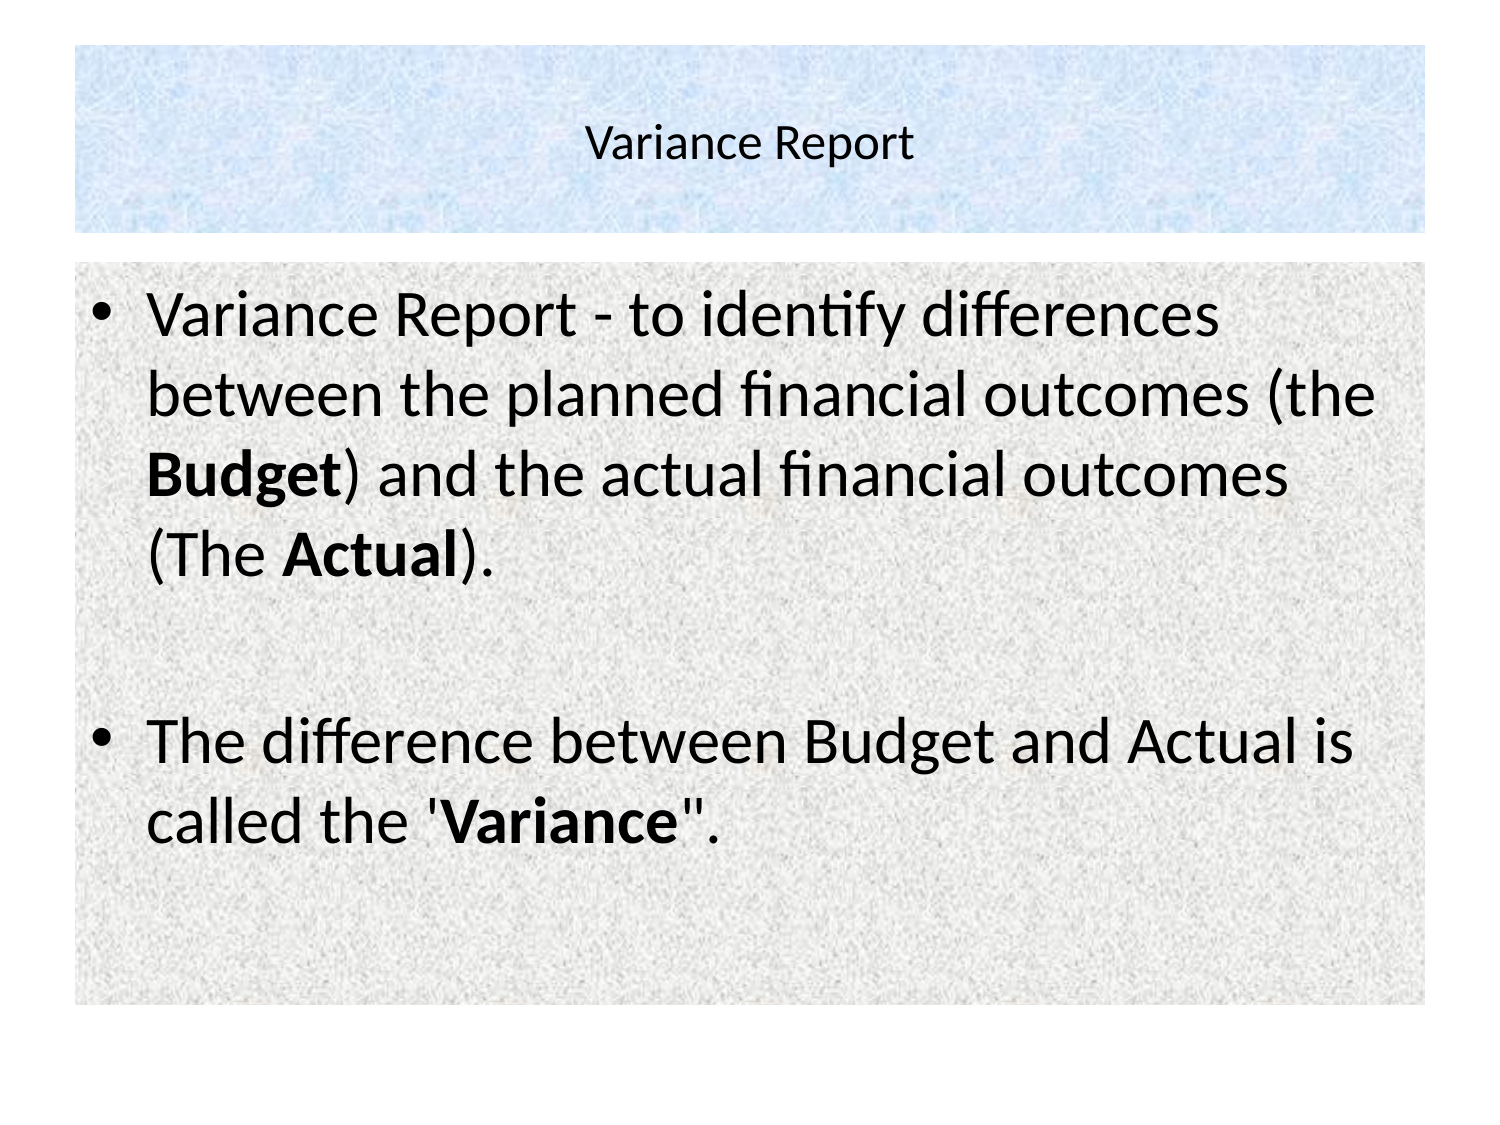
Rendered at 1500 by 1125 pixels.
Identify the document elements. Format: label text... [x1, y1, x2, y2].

list Variance Report - to identify differences between the planned financial outcomes (the Budget) and the actual financial outcomes (The Actual). The difference between Budget and Actual is called the 'Variance". [75, 262, 1425, 1005]
title Variance Report [75, 45, 1425, 233]
